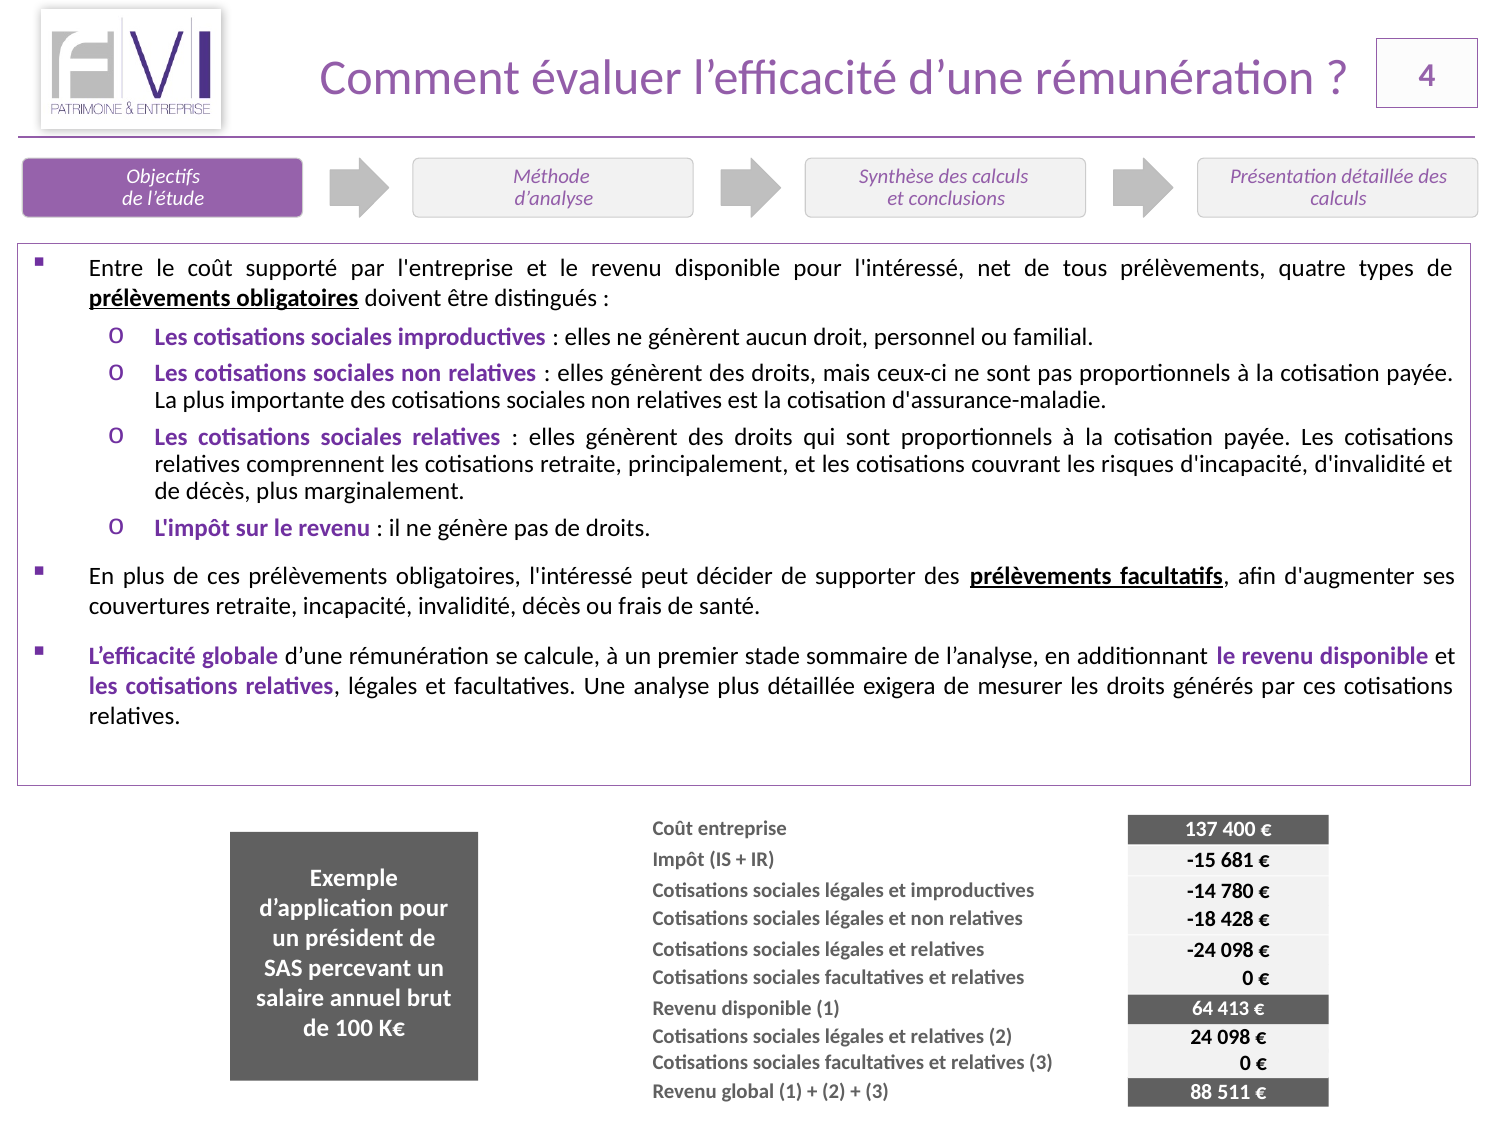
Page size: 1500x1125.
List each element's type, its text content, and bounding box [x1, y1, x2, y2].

text_box -24 098 € [1127, 935, 1329, 965]
text_box 88 511 € [1127, 1079, 1329, 1107]
text_box -15 681 € [1127, 845, 1329, 876]
text_box Cotisations sociales légales et non relatives [637, 905, 1044, 931]
text_box Cotisations sociales légales et relatives [637, 935, 1006, 961]
picture [41, 9, 221, 130]
text_box 64 413 € [1127, 994, 1329, 1025]
text_box Cotisations sociales facultatives et relatives (3) [637, 1048, 1076, 1089]
text_box Coût entreprise [637, 814, 804, 839]
text_box 137 400 € [1127, 814, 1329, 845]
text_box Cotisations sociales légales et relatives (2) [637, 1023, 1035, 1048]
text_box Cotisations sociales facultatives et relatives [637, 964, 1047, 990]
text_box Revenu global (1) + (2) + (3) [637, 1077, 909, 1118]
text_box 0 € [1127, 1053, 1329, 1079]
text_box 24 098 € [1127, 1025, 1329, 1053]
text_box -14 780 € [1127, 876, 1329, 906]
title Comment évaluer l’efficacité d’une rémunération ? [242, 19, 1365, 130]
text_box Exemple d’application pour un président de SAS percevant un salaire annuel brut de 100 K€ [230, 831, 479, 1081]
text_box Impôt (IS + IR) [637, 846, 792, 872]
text_box Cotisations sociales légales et improductives [637, 876, 1056, 902]
list Entre le coût supporté par l'entreprise et le revenu disponible pour l'intéressé, net de tous prélèvements, quatre types de prélèvements obligatoires doivent être distingués : Les cotisations sociales improductives : elles ne génèrent aucun droit, personnel ou familial. Les cotisations sociales non relatives : elles génèrent des droits, mais ceux-ci ne sont pas proportionnels à la cotisation payée. La plus importante des cotisations sociales non relatives est la cotisation d'assurance-maladie. Les cotisations sociales relatives : elles génèrent des droits qui sont proportionnels à la cotisation payée. Les cotisations relatives comprennent les cotisations retraite, principalement, et les cotisations couvrant les risques d'incapacité, d'invalidité et de décès, plus marginalement. L'impôt sur le revenu : il ne génère pas de droits. En plus de ces prélèvements obligatoires, l'intéressé peut décider de supporter des prélèvements facultatifs, afin d'augmenter ses couvertures retraite, incapacité, invalidité, décès ou frais de santé. L’efficacité globale d’une rémunération se calcule, à un premier stade sommaire de l’analyse, en additionnant le revenu disponible et les cotisations relatives, légales et facultatives. Une analyse plus détaillée exigera de mesurer les droits générés par ces cotisations relatives. [17, 243, 1471, 786]
text_box -18 428 € [1127, 906, 1329, 935]
text_box Revenu disponible (1) [637, 994, 859, 1023]
text_box 0 € [1127, 965, 1329, 994]
